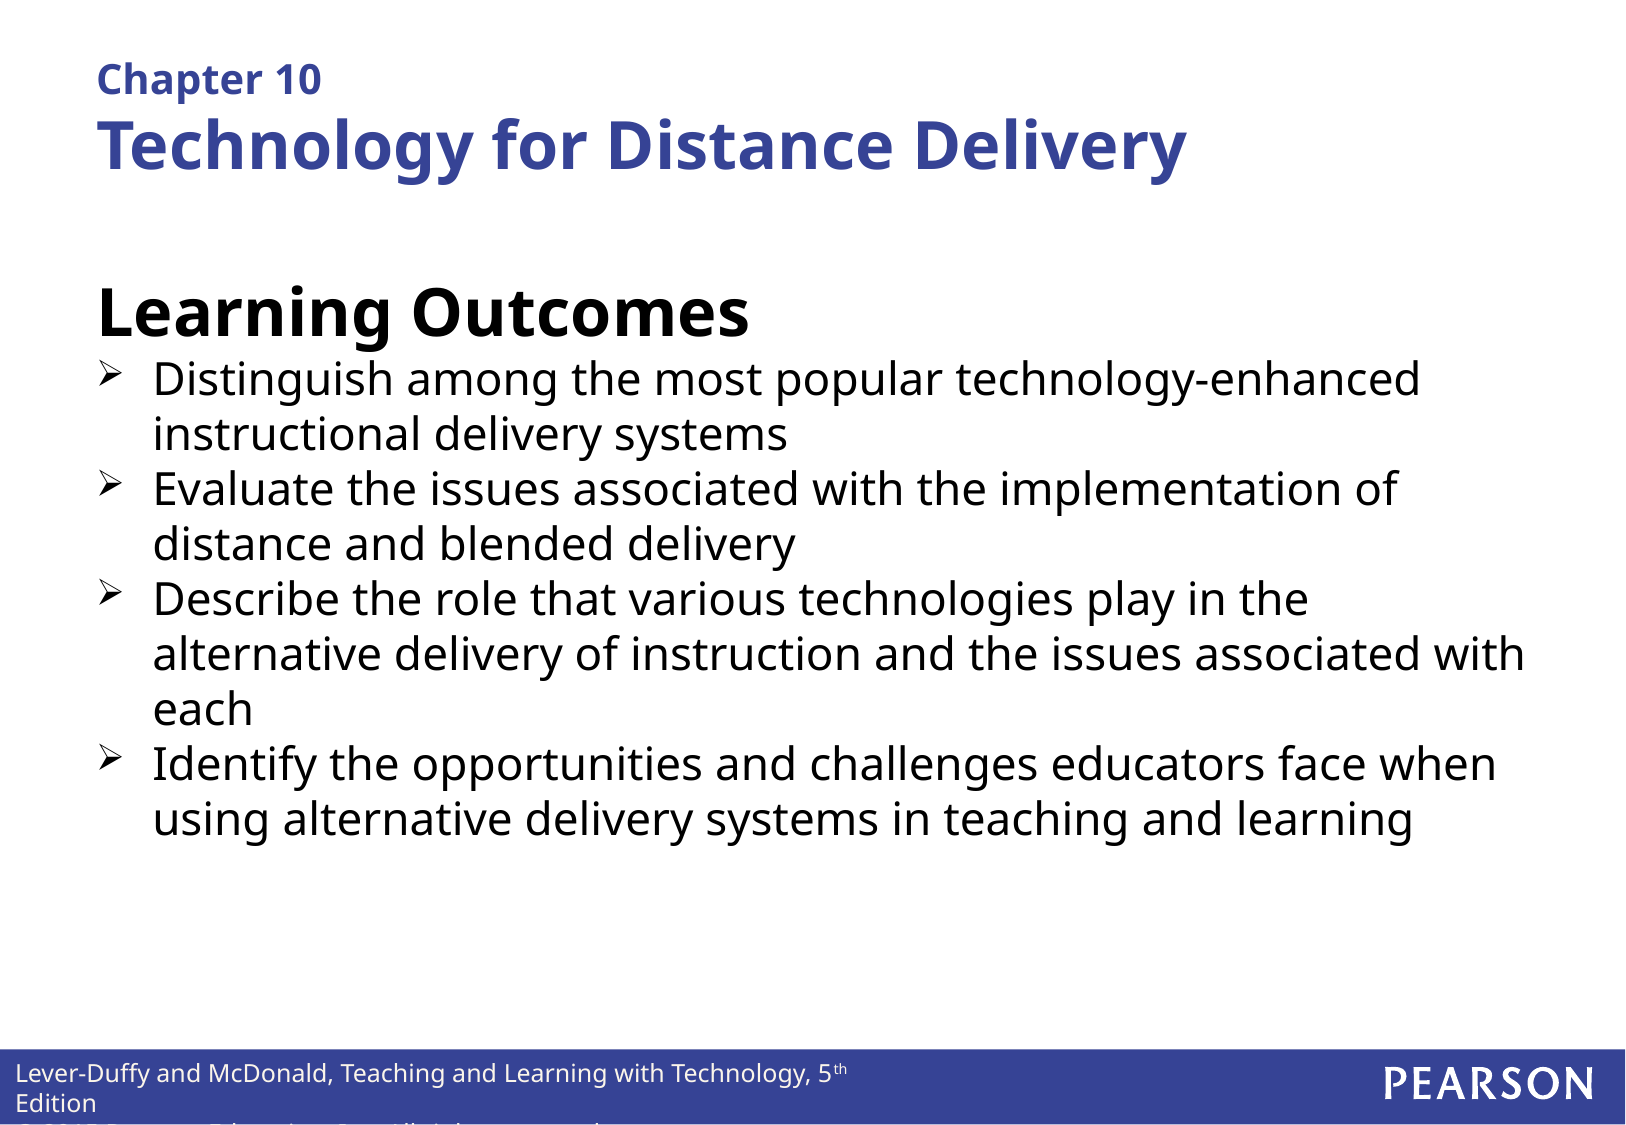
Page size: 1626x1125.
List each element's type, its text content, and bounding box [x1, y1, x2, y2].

title Chapter 10 Technology for Distance Delivery [81, 45, 1544, 233]
list Learning Outcomes Distinguish among the most popular technology-enhanced instructional delivery systems Evaluate the issues associated with the implementation of distance and blended delivery Describe the role that various technologies play in the alternative delivery of instruction and the issues associated with each Identify the opportunities and challenges educators face when using alternative delivery systems in teaching and learning [81, 262, 1544, 1005]
